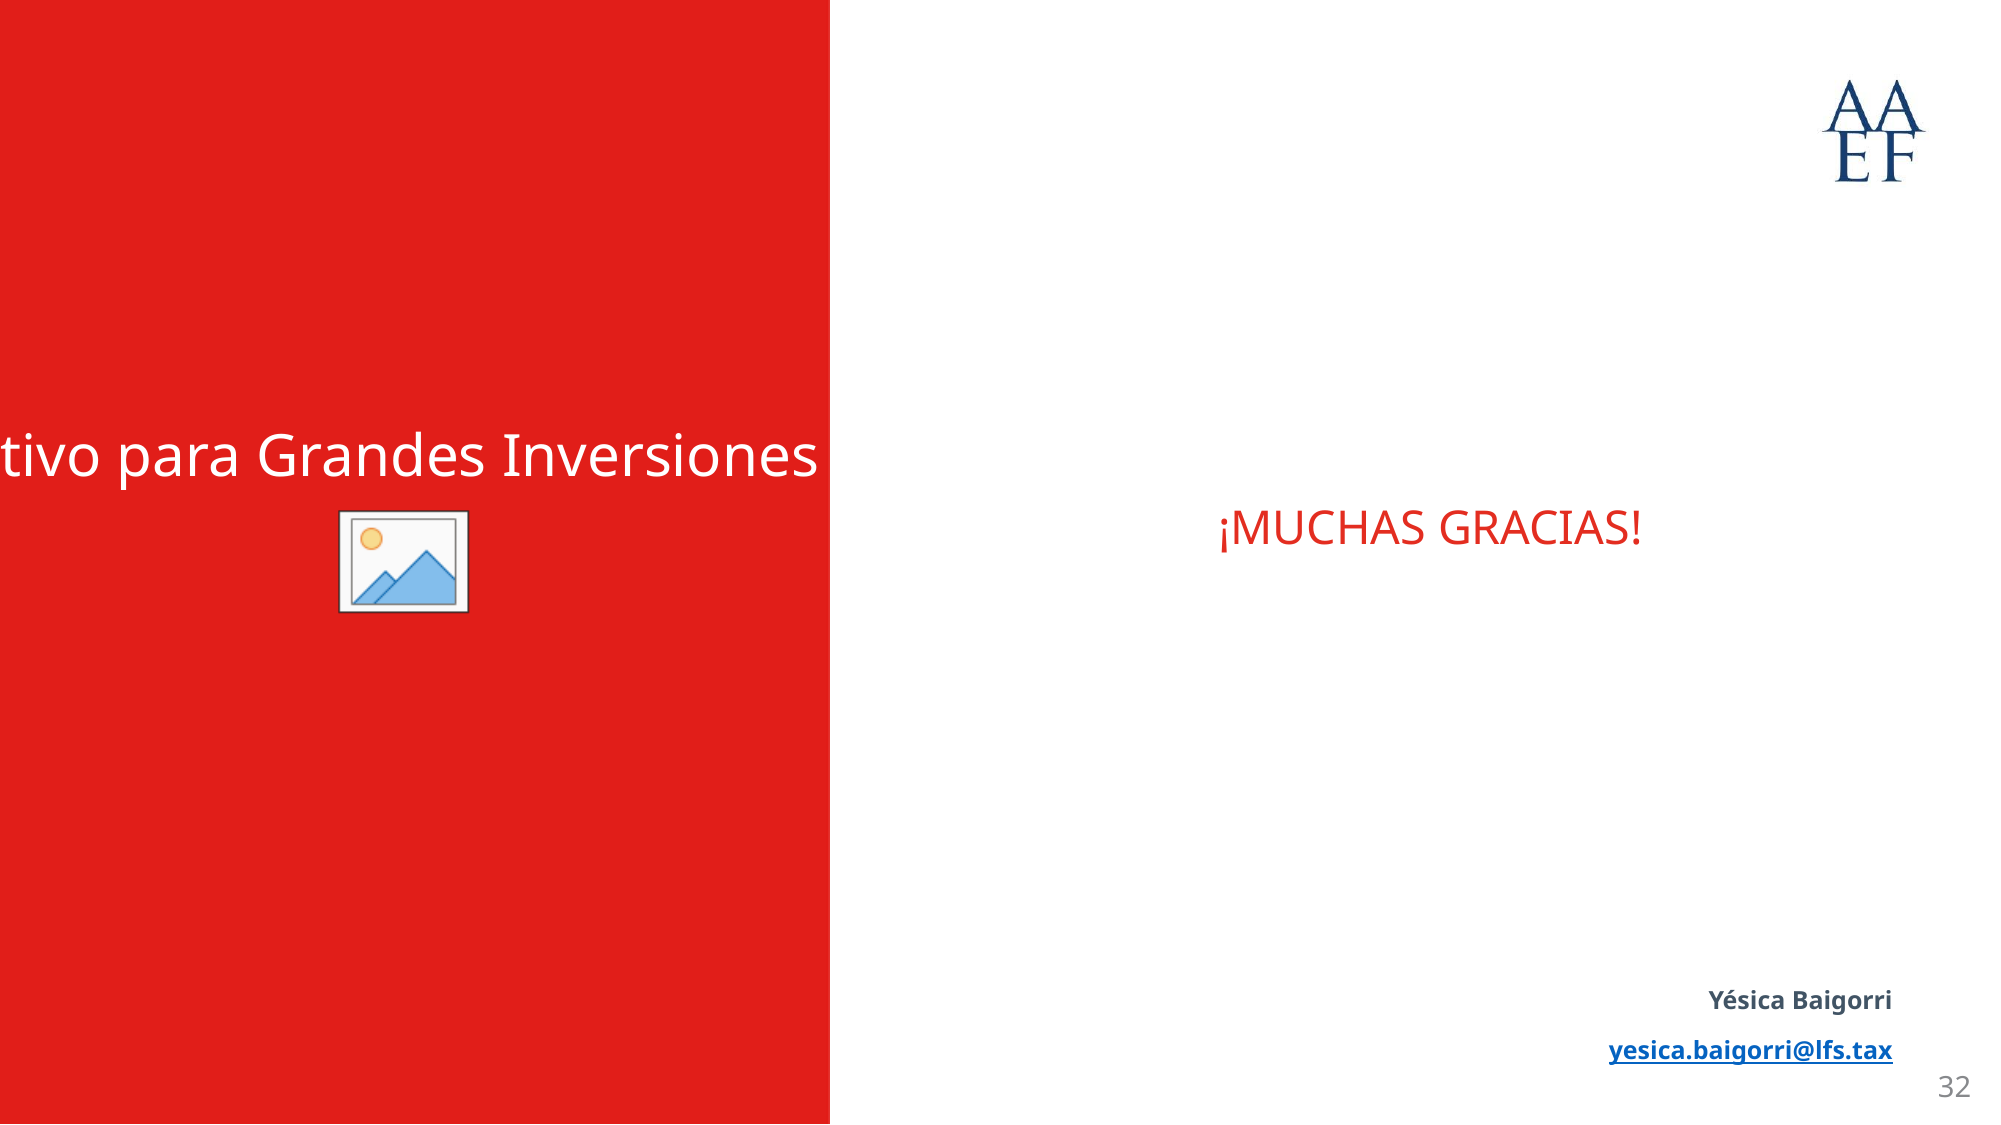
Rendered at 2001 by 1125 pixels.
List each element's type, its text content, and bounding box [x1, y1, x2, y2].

picture [0, 0, 830, 1124]
text_box Yésica Baigorri yesica.baigorri@lfs.tax [1312, 980, 1909, 1015]
picture [1799, 56, 1947, 205]
list ¡MUCHAS GRACIAS! [999, 496, 1861, 563]
